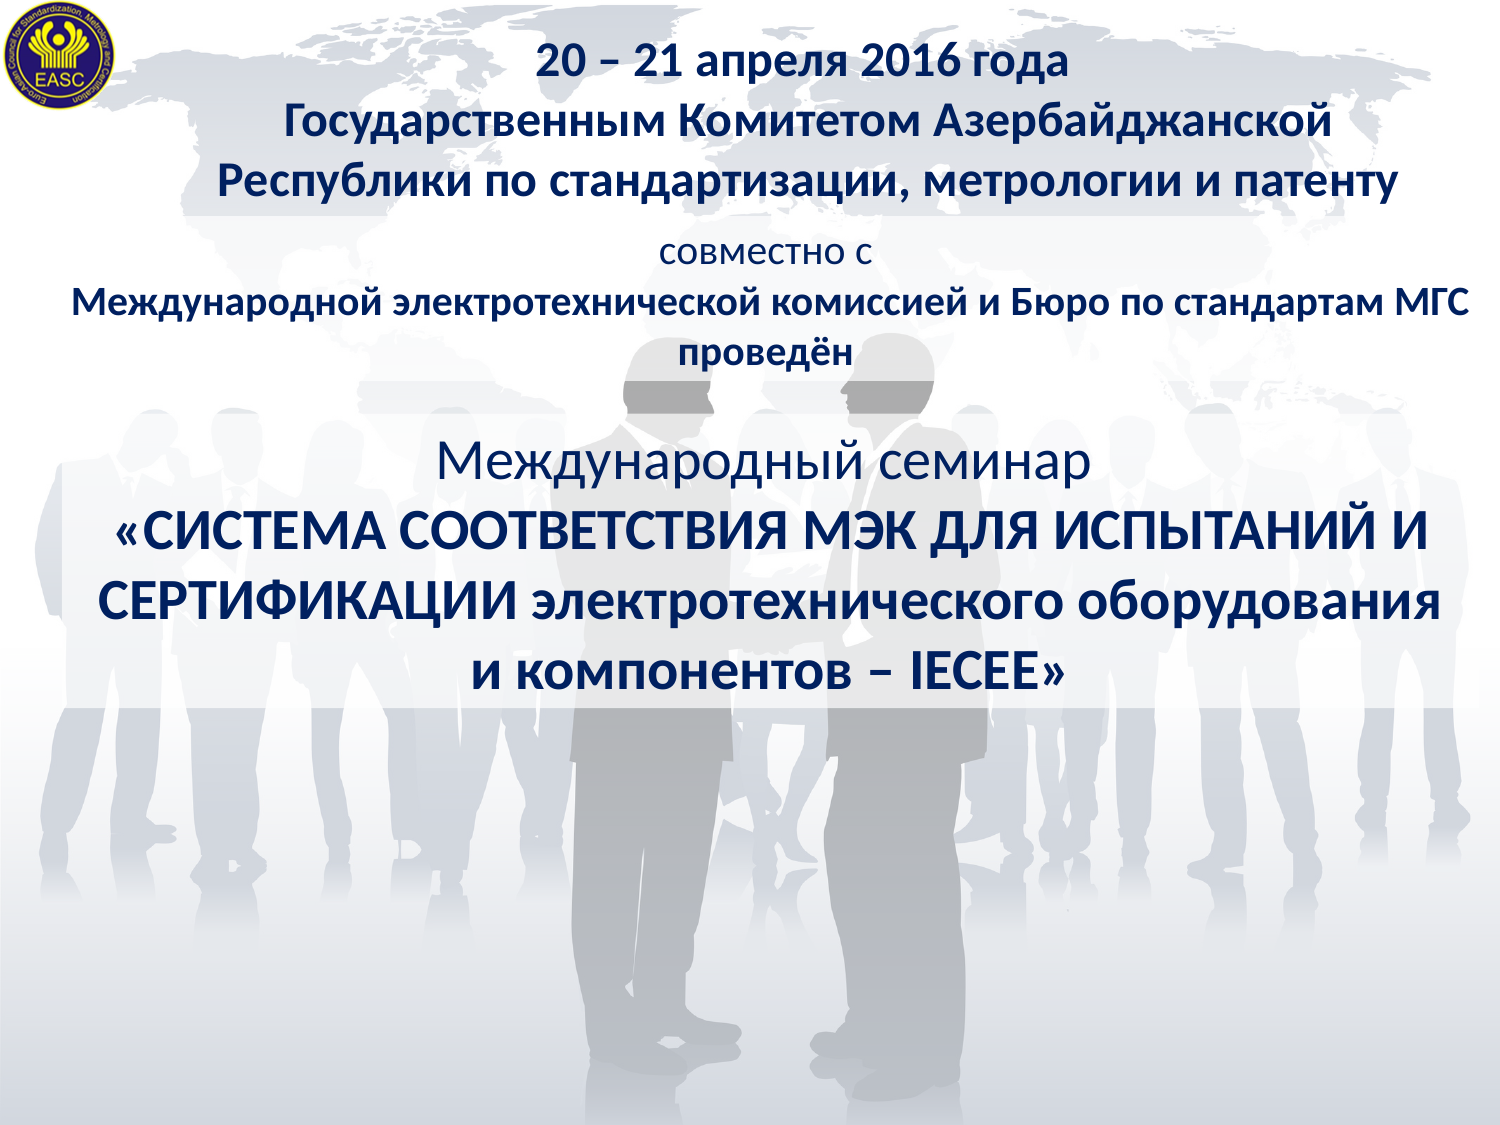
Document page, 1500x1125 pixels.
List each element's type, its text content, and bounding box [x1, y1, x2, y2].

text_box 20 – 21 апреля 2016 года Государственным Комитетом Азербайджанской Республики по стандартизации, метрологии и патенту [159, 19, 1459, 214]
text_box совместно с Международной электротехнической комиссией и Бюро по стандартам МГС проведён [41, 216, 1500, 381]
text_box Международный семинар «СИСТЕМА СООТВЕТСТВИЯ МЭК ДЛЯ ИСПЫТАНИЙ И СЕРТИФИКАЦИИ электротехнического оборудования и компонентов – IECEE» [61, 413, 1480, 709]
picture [0, 0, 119, 113]
